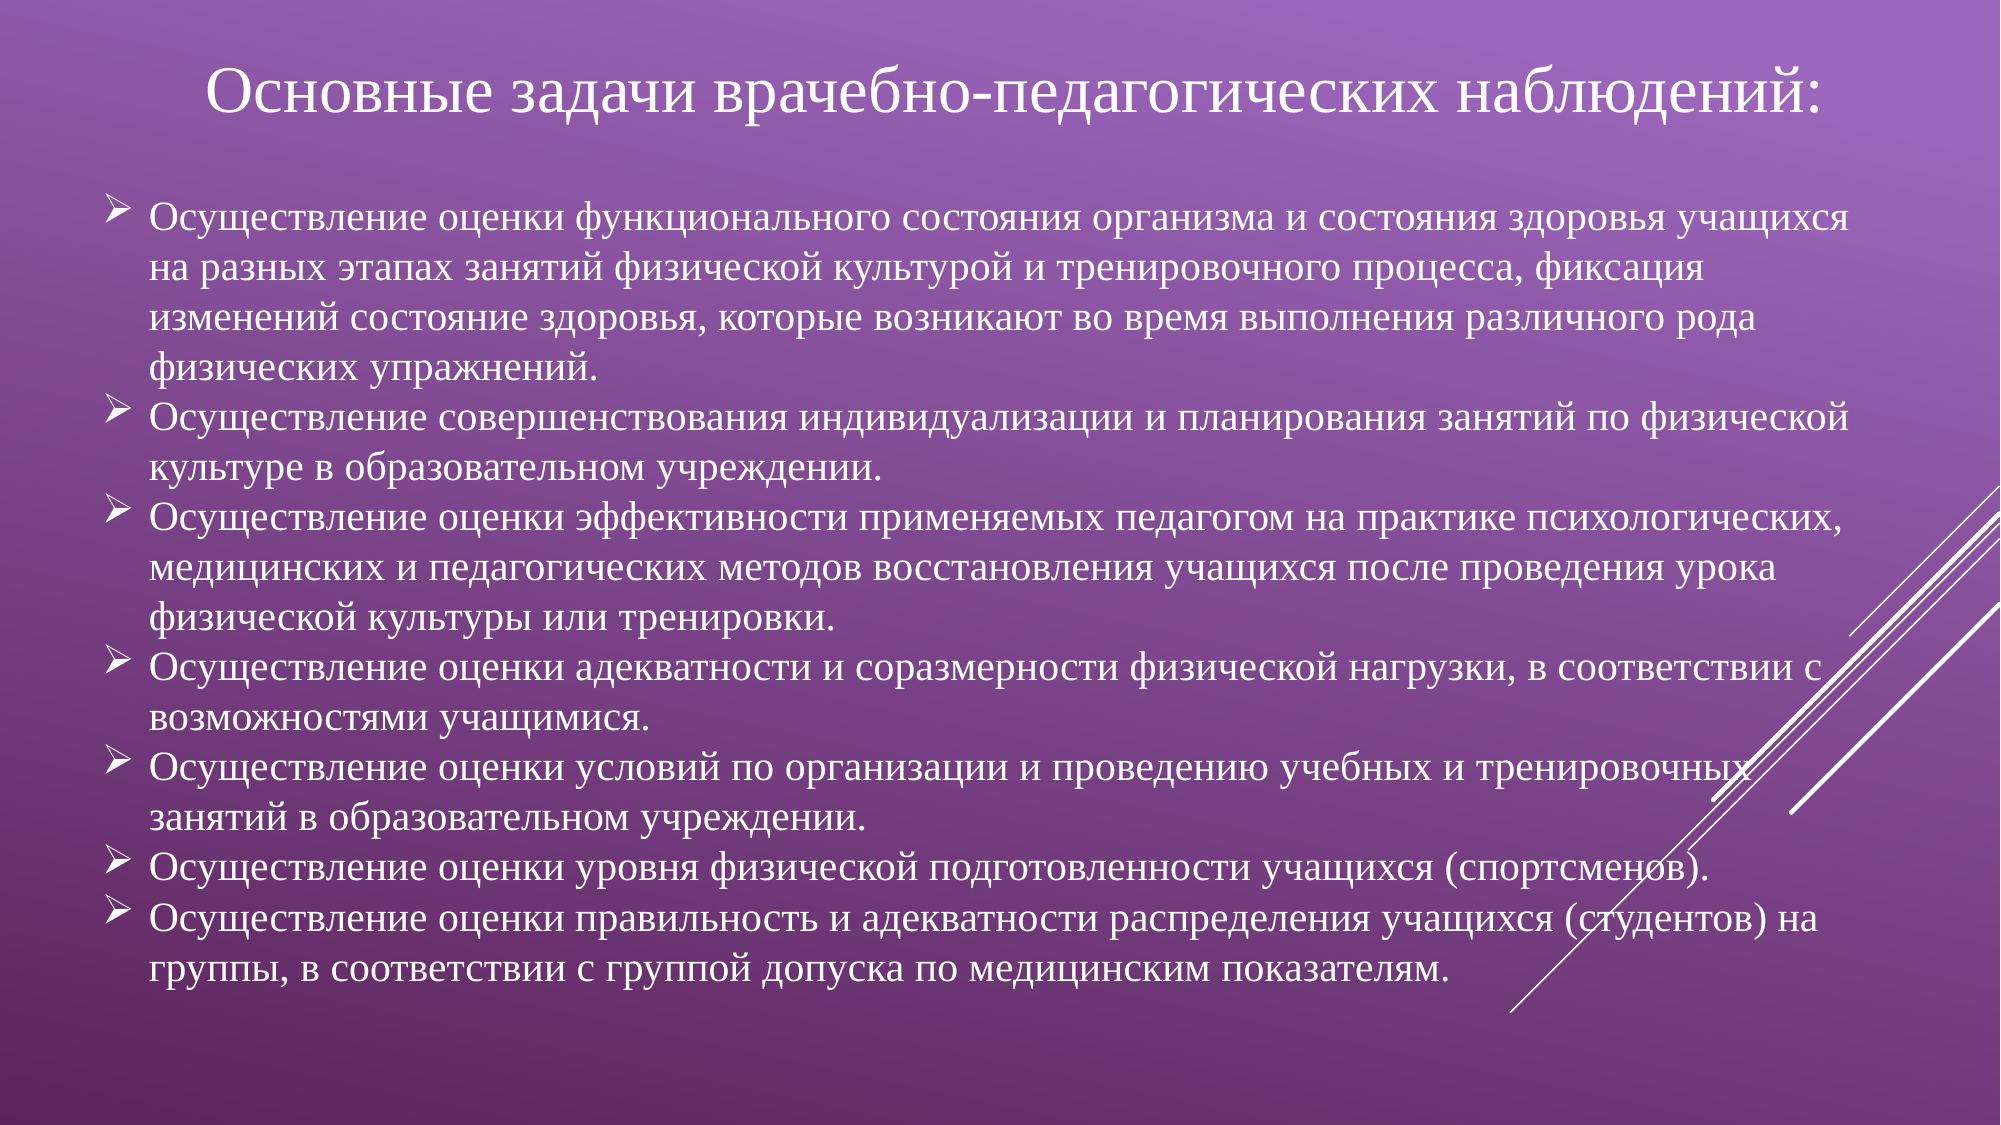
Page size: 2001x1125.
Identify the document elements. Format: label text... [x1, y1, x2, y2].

text_box Осуществление оценки функционального состояния организма и состояния здоровья учащихся на разных этапах занятий физической культурой и тренировочного процесса, фиксация изменений состояние здоровья, которые возникают во время выполнения различного рода физических упражнений. Осуществление совершенствования индивидуализации и планирования занятий по физической культуре в образовательном учреждении. Осуществление оценки эффективности применяемых педагогом на практике психологических, медицинских и педагогических методов восстановления учащихся после проведения урока физической культуры или тренировки. Осуществление оценки адекватности и соразмерности физической нагрузки, в соответствии с возможностями учащимися. Осуществление оценки условий по организации и проведению учебных и тренировочных занятий в образовательном учреждении. Осуществление оценки уровня физической подготовленности учащихся (спортсменов). Осуществление оценки правильность и адекватности распределения учащихся (студентов) на группы, в соответствии с группой допуска по медицинским показателям. [87, 181, 1913, 997]
text_box Основные задачи врачебно-педагогических наблюдений: [87, 38, 1944, 133]
